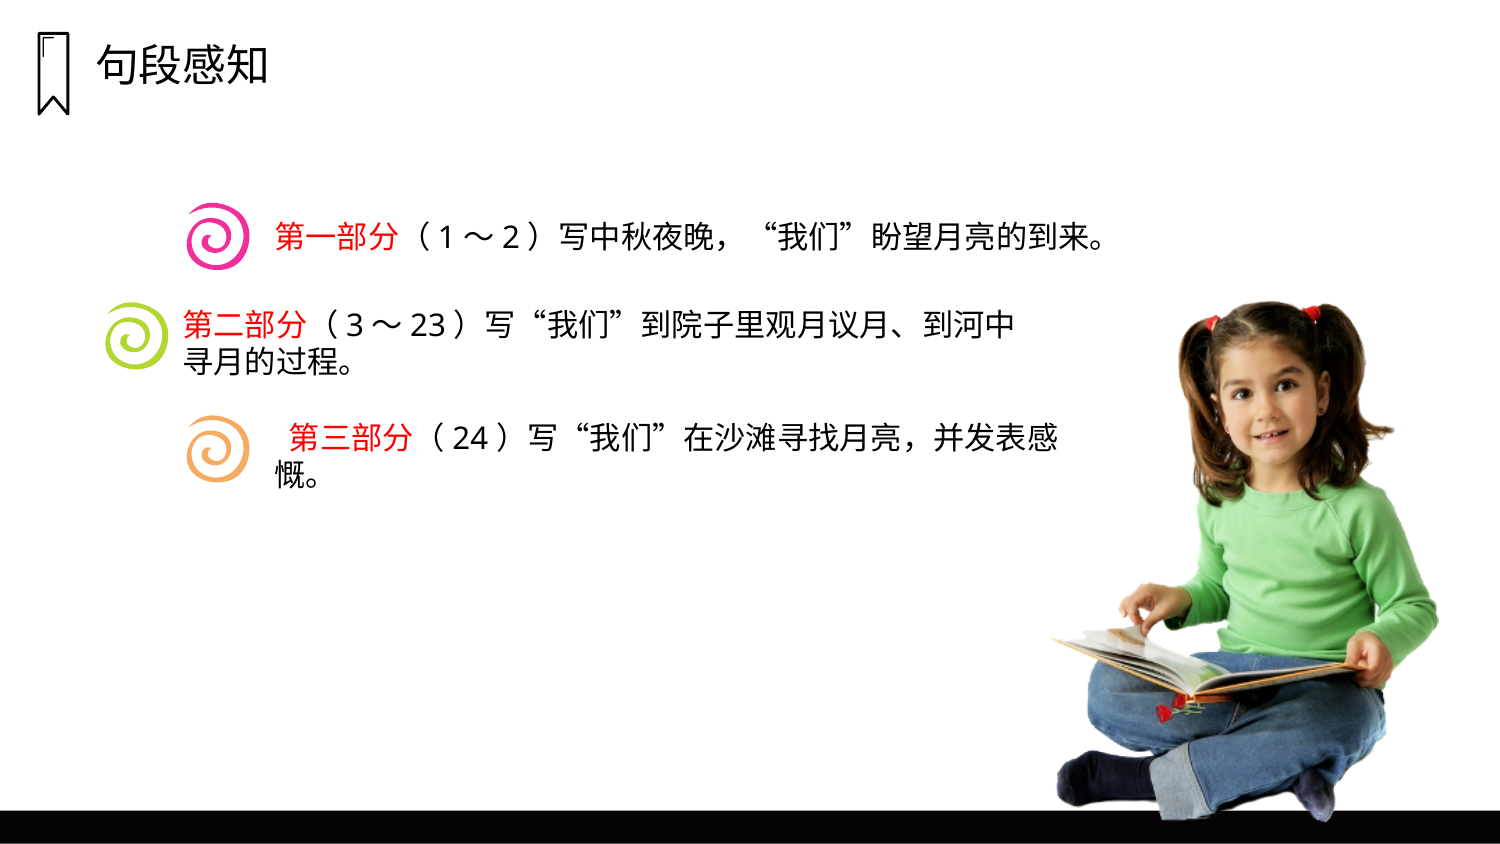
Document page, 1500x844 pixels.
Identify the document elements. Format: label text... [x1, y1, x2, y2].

text_box 第二部分（3～23）写“我们”到院子里观月议月、到河中寻月的过程。 [171, 298, 1050, 387]
text_box [186, 415, 250, 483]
text_box 第一部分（1～2）写中秋夜晚，“我们”盼望月亮的到来。 [263, 191, 1237, 281]
text_box 句段感知 [83, 32, 282, 96]
text_box [186, 202, 250, 271]
text_box [105, 302, 169, 370]
picture [1049, 300, 1439, 823]
text_box 第三部分（24）写“我们”在沙滩寻找月亮，并发表感慨。 [263, 411, 1049, 501]
